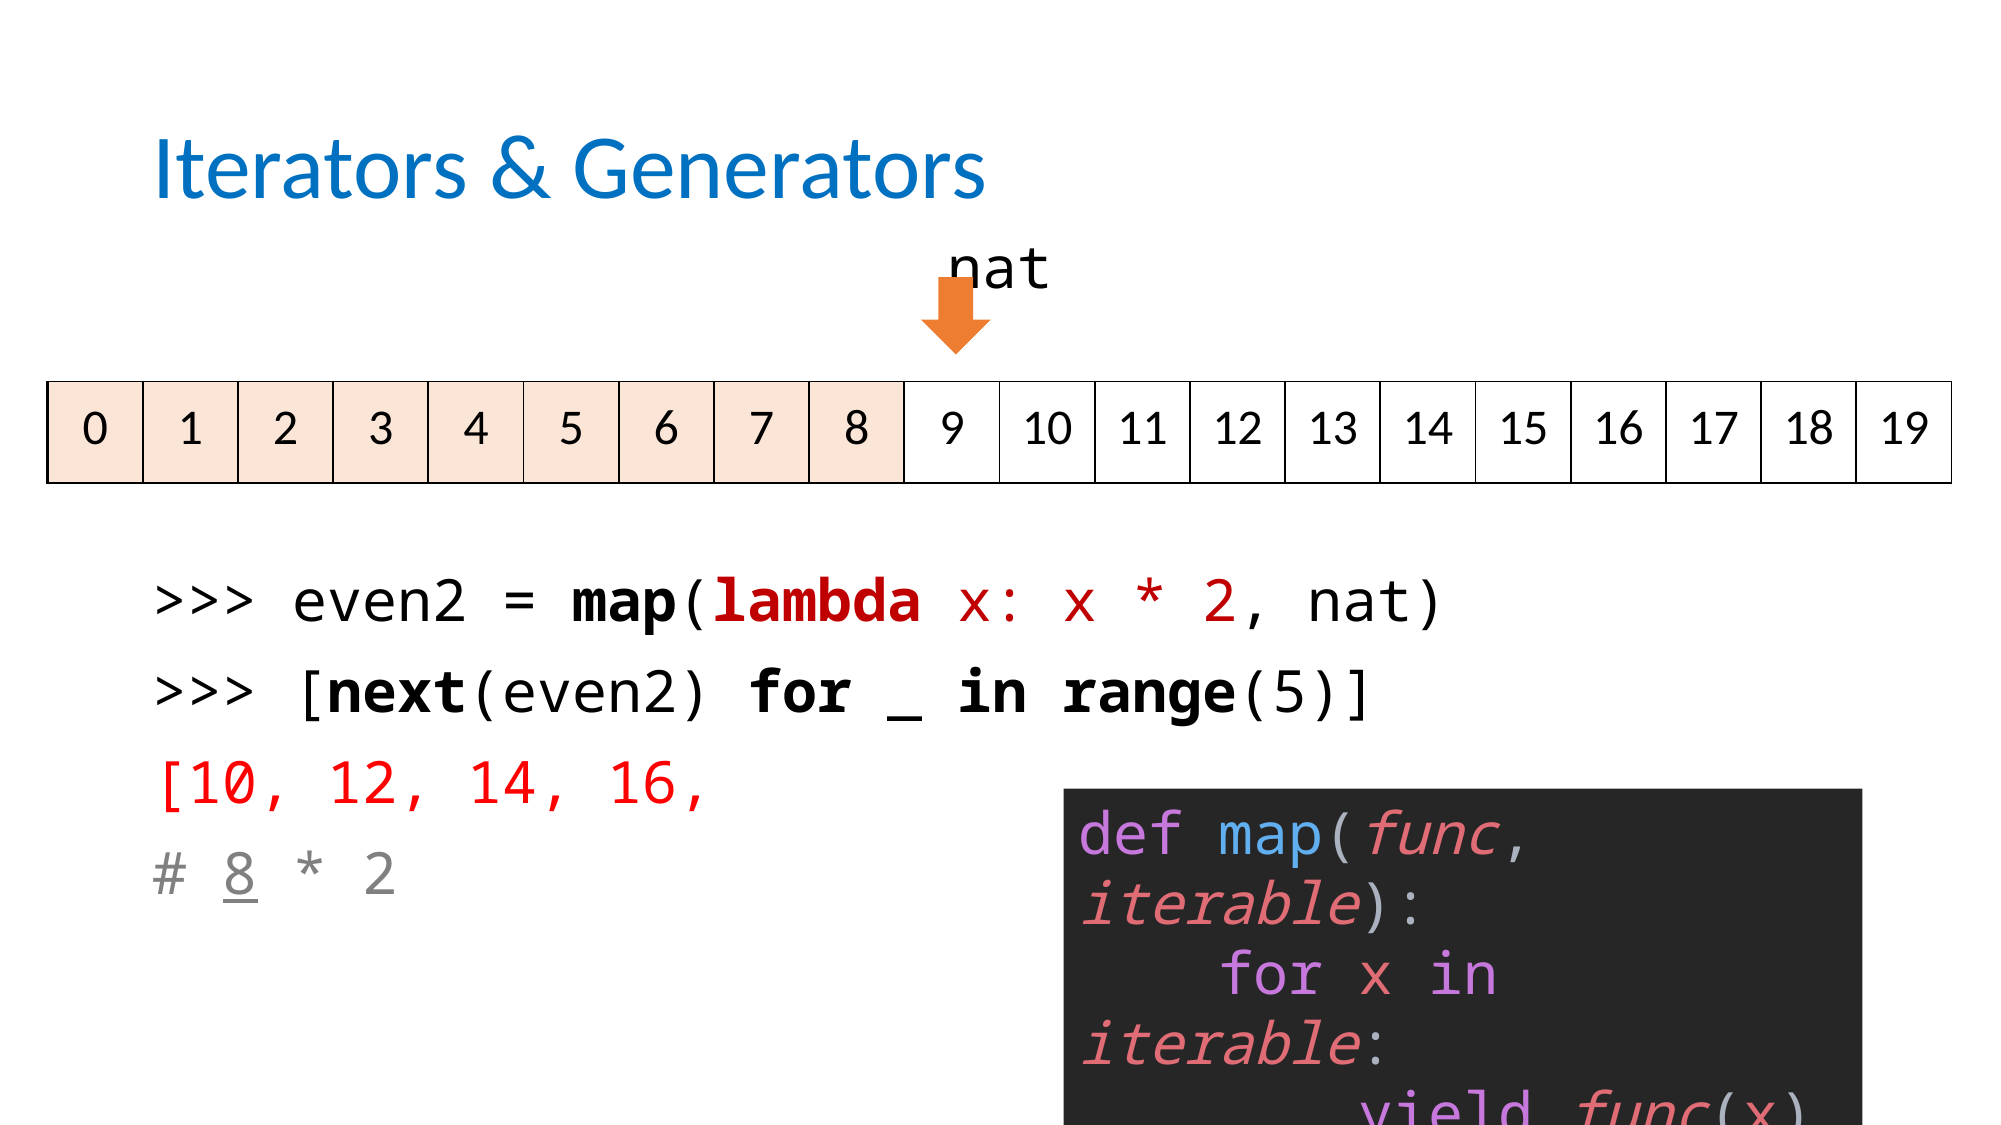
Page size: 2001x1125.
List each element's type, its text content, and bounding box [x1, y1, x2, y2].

table_header 11 [1096, 382, 1189, 482]
text_box [921, 277, 991, 355]
table_header 10 [1000, 382, 1094, 482]
table_header 17 [1667, 382, 1760, 482]
text_box def map(func, iterable): for x in iterable: yield func(x) [1063, 788, 1863, 1125]
table_header 19 [1857, 382, 1951, 482]
table_header 16 [1572, 382, 1665, 482]
table_header 18 [1762, 382, 1855, 482]
table_header 9 [905, 382, 999, 482]
table_header 15 [1476, 382, 1570, 482]
table_header 3 [334, 382, 427, 482]
title Iterators & Generators [137, 59, 1863, 278]
table_header 5 [524, 382, 618, 482]
table_header 0 [49, 382, 142, 482]
table_header 2 [239, 382, 332, 482]
text_box nat [932, 222, 1068, 308]
table_header 14 [1381, 382, 1475, 482]
table_header 4 [429, 382, 523, 482]
table_header 6 [620, 382, 713, 482]
table_header 1 [144, 382, 237, 482]
table_header 13 [1286, 382, 1379, 482]
table_header 7 [715, 382, 808, 482]
text_box >>> even2 = map(lambda x: x * 2, nat) >>> [next(even2) for _ in range(5)] [10, 12, 14, 16, # 8 * 2 [137, 555, 1863, 1066]
table_header 8 [810, 382, 903, 482]
table_header 12 [1191, 382, 1284, 482]
